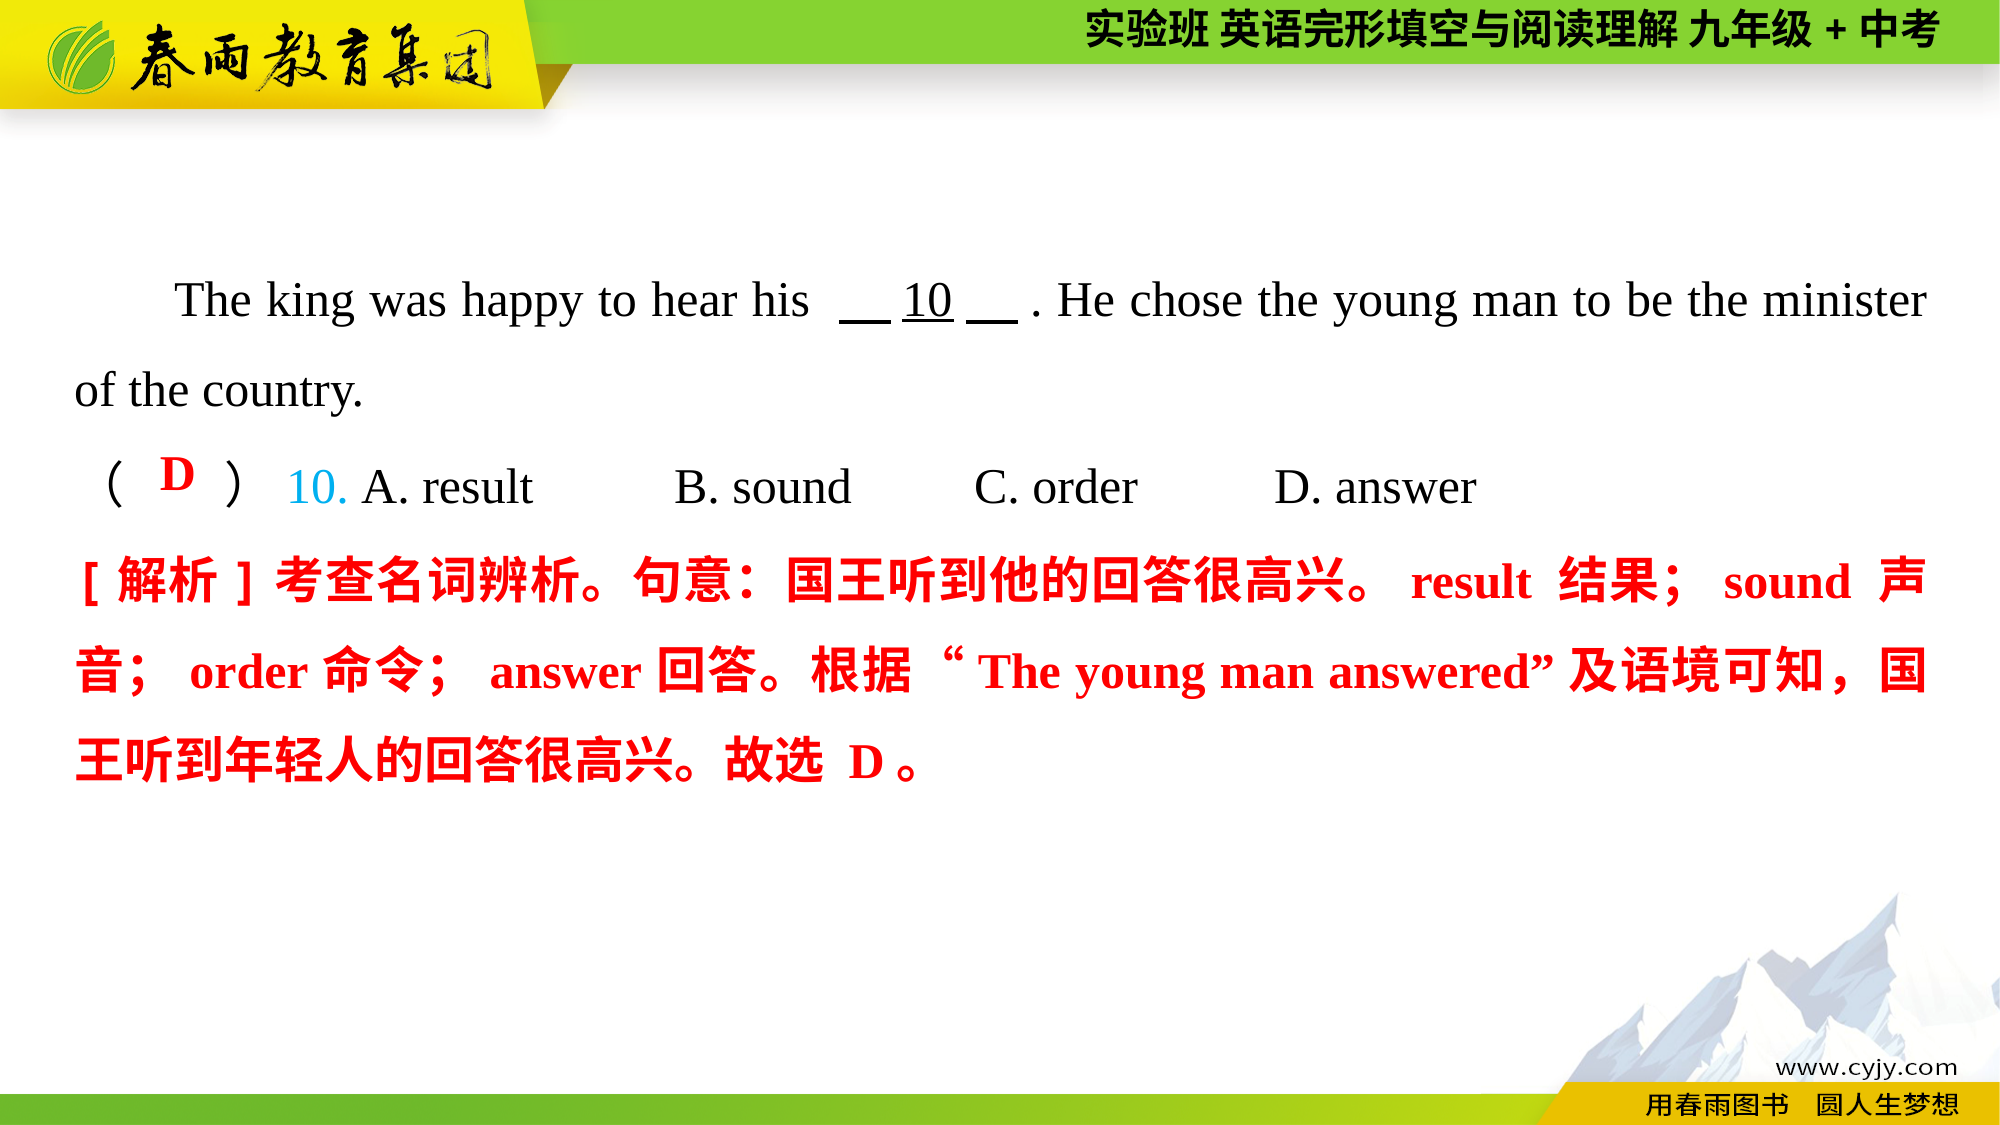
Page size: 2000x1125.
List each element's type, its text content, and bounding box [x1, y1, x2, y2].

list The king was happy to hear his 10 . He chose the young man to be the minister of the country. [59, 228, 1944, 415]
text_box [解析]考查名词辨析。句意：国王听到他的回答很高兴。result 结果；sound 声音；order命令；answer回答。根据“The young man answered”及语境可知，国王听到年轻人的回答很高兴。故选 D。 [59, 521, 1944, 796]
picture [0, 0, 2000, 1125]
text_box D [145, 432, 212, 508]
text_box （ ）10. A. result B. sound C. order D. answer [59, 415, 1944, 521]
